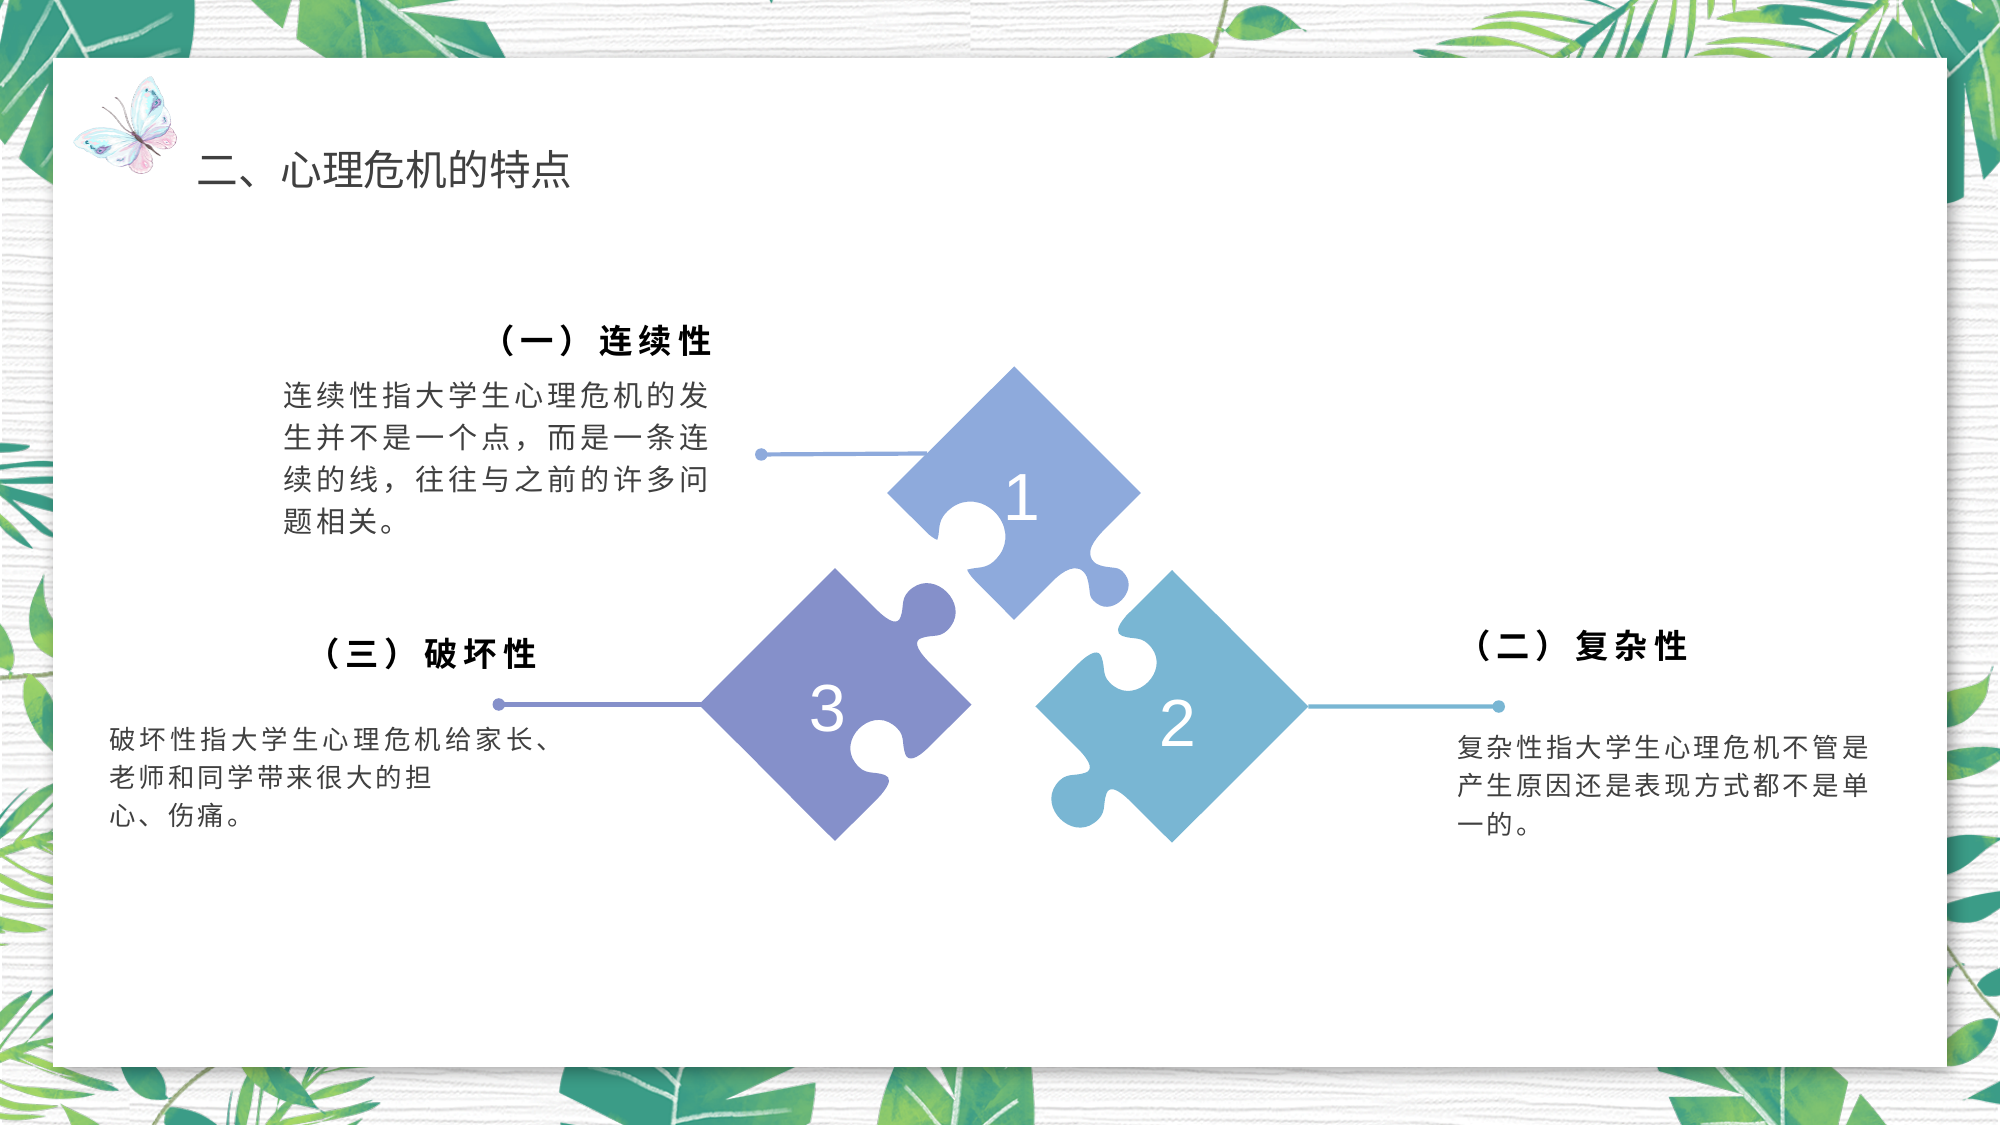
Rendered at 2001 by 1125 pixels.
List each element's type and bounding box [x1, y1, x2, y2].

text_box [0, 0, 2000, 1125]
picture [73, 76, 177, 174]
